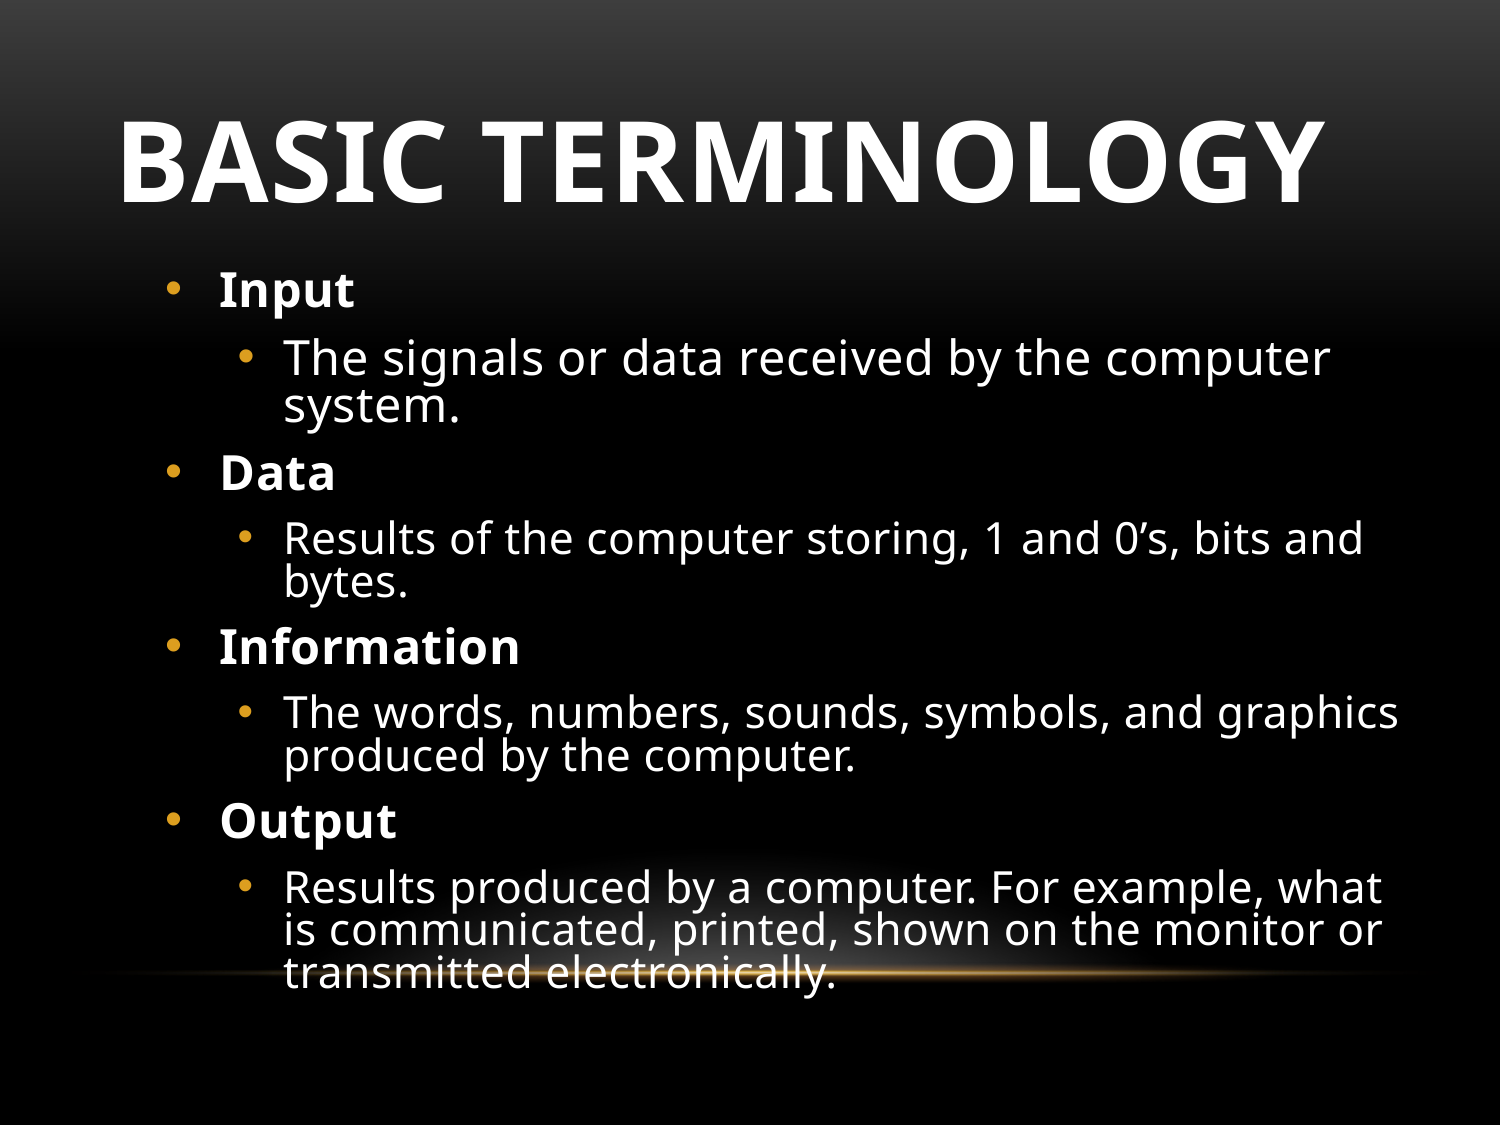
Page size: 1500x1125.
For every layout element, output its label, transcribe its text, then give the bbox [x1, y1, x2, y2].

title Basic Terminology [99, 45, 1400, 233]
list Input The signals or data received by the computer system. Data Results of the computer storing, 1 and 0’s, bits and bytes. Information The words, numbers, sounds, symbols, and graphics produced by the computer. Output Results produced by a computer. For example, what is communicated, printed, shown on the monitor or transmitted electronically. [150, 262, 1425, 1006]
picture [0, 0, 1500, 1125]
